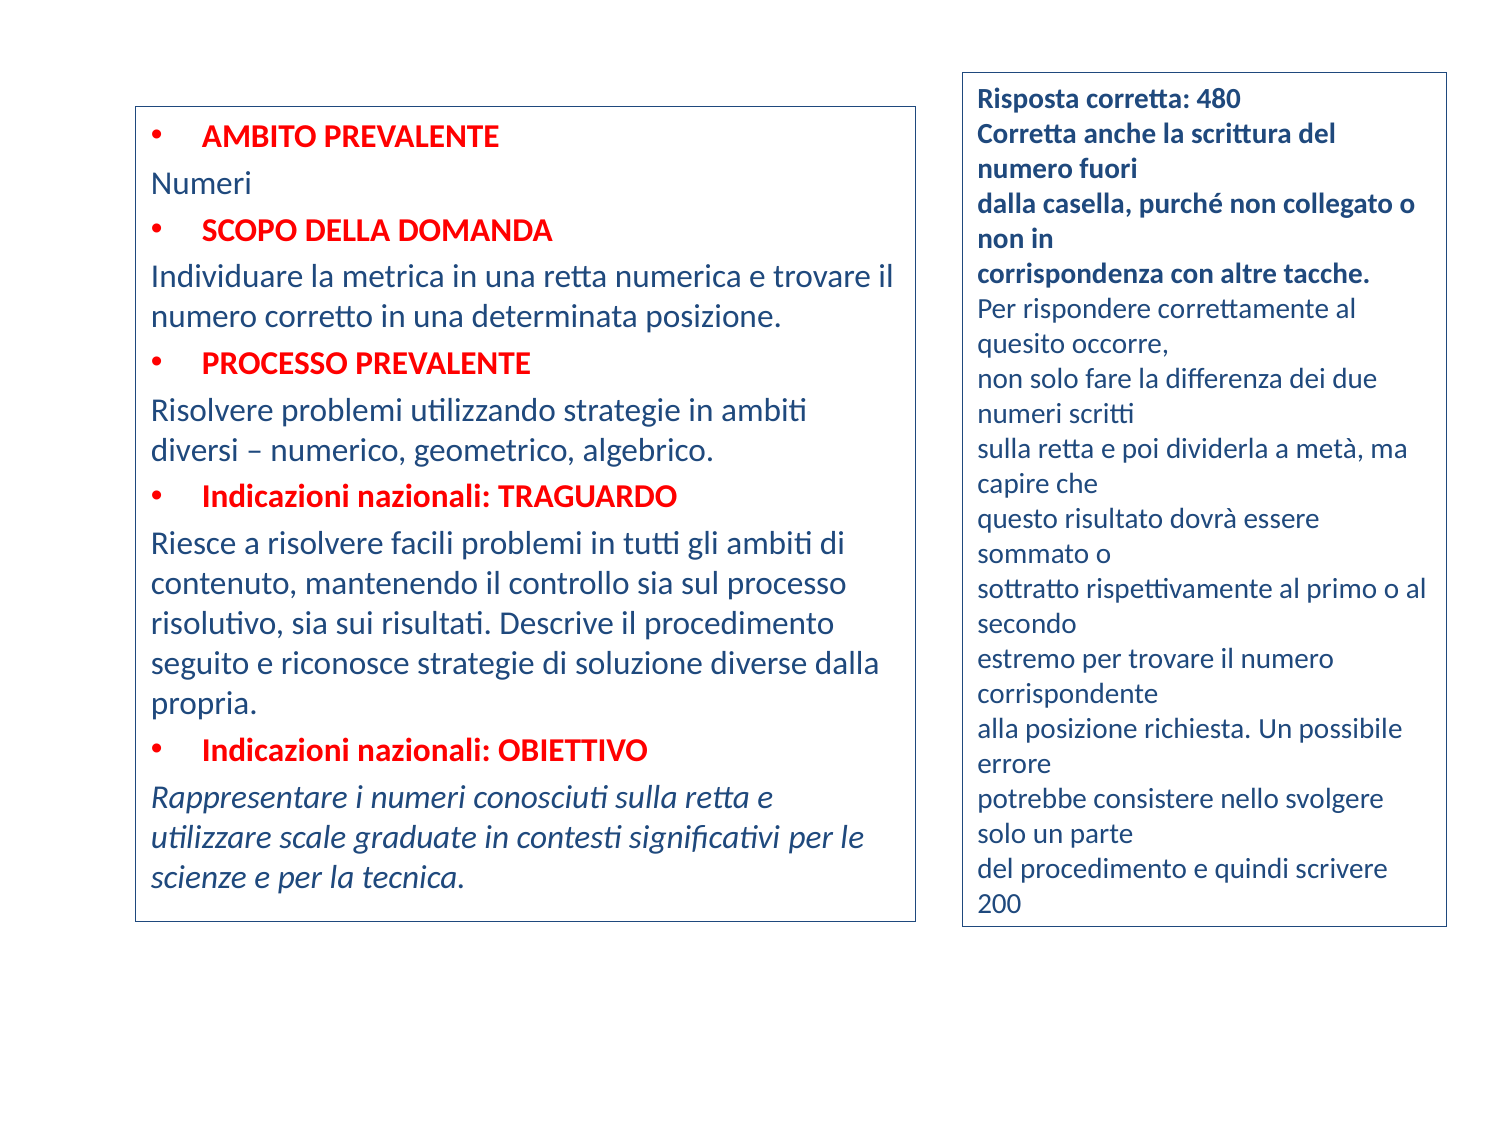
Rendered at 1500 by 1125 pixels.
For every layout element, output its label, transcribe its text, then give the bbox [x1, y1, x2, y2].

text_box Risposta corretta: 480 Corretta anche la scrittura del numero fuori dalla casella, purché non collegato o non in corrispondenza con altre tacche. Per rispondere correttamente al quesito occorre, non solo fare la differenza dei due numeri scritti sulla retta e poi dividerla a metà, ma capire che questo risultato dovrà essere sommato o sottratto rispettivamente al primo o al secondo estremo per trovare il numero corrispondente alla posizione richiesta. Un possibile errore potrebbe consistere nello svolgere solo un parte del procedimento e quindi scrivere 200 [962, 72, 1447, 927]
list AMBITO PREVALENTE Numeri SCOPO DELLA DOMANDA Individuare la metrica in una retta numerica e trovare il numero corretto in una determinata posizione. PROCESSO PREVALENTE Risolvere problemi utilizzando strategie in ambiti diversi – numerico, geometrico, algebrico. Indicazioni nazionali: TRAGUARDO Riesce a risolvere facili problemi in tutti gli ambiti di contenuto, mantenendo il controllo sia sul processo risolutivo, sia sui risultati. Descrive il procedimento seguito e riconosce strategie di soluzione diverse dalla propria. Indicazioni nazionali: OBIETTIVO Rappresentare i numeri conosciuti sulla retta e utilizzare scale graduate in contesti significativi per le scienze e per la tecnica. [135, 106, 916, 922]
